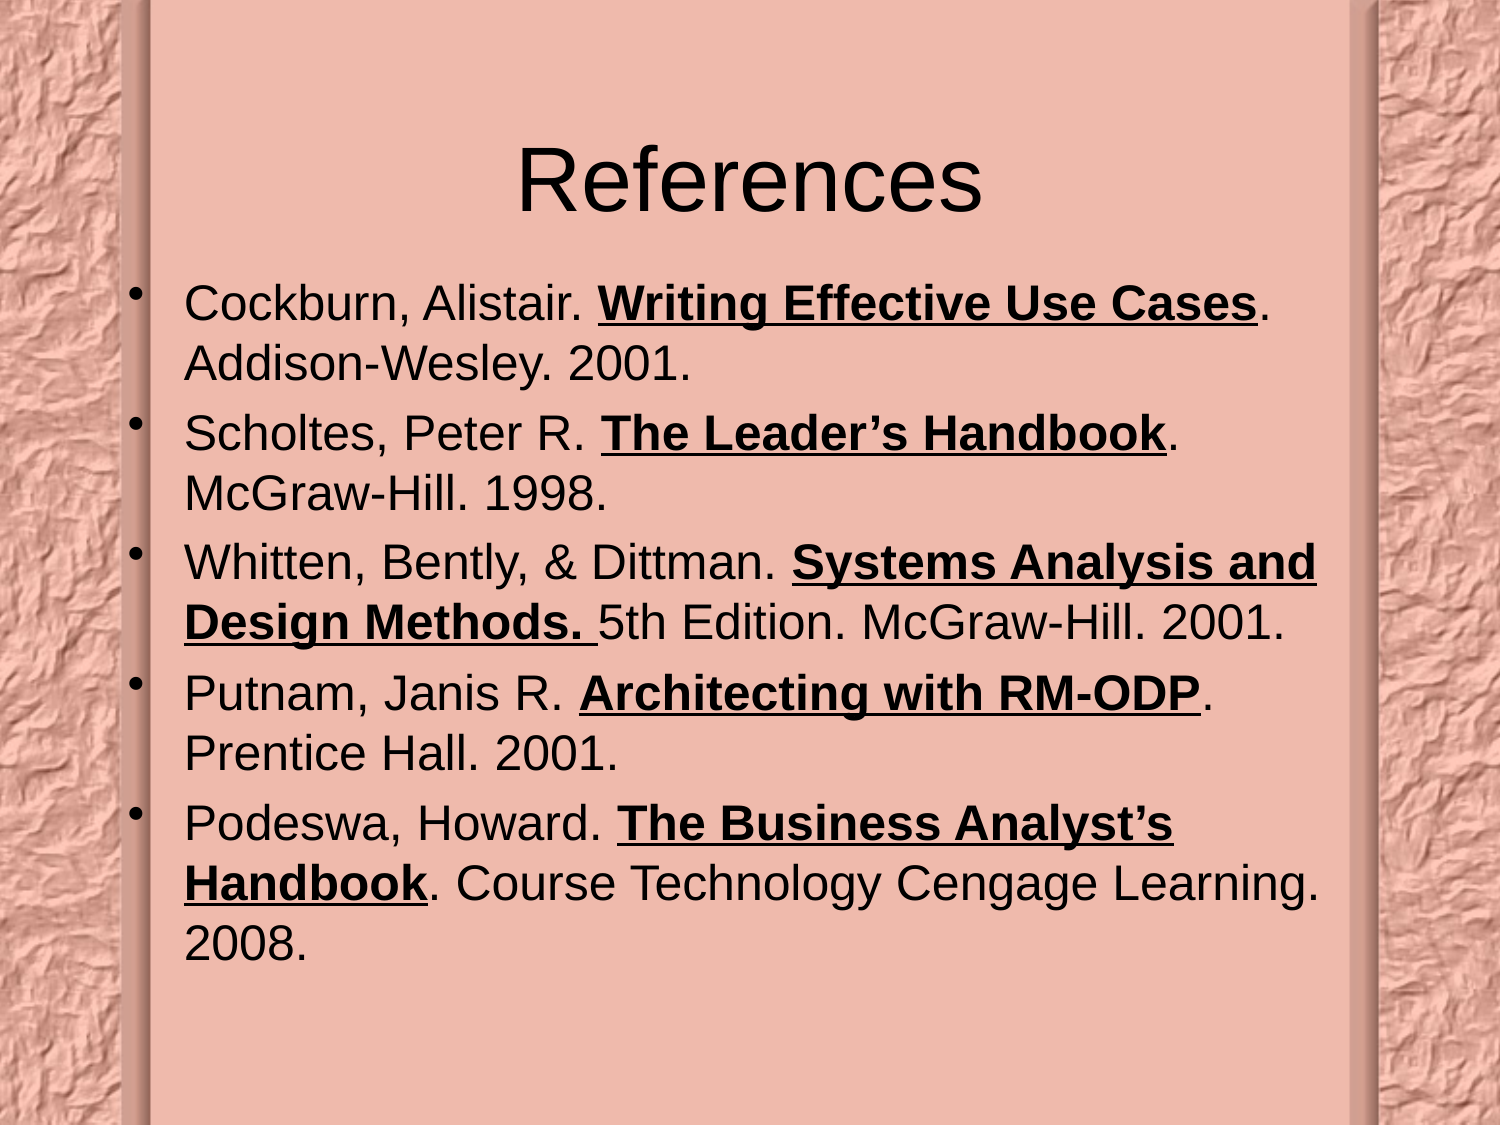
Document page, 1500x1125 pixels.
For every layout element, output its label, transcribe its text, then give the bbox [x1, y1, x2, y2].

title References [112, 87, 1388, 262]
picture [0, 0, 1500, 1125]
list Cockburn, Alistair. Writing Effective Use Cases. Addison-Wesley. 2001. Scholtes, Peter R. The Leader’s Handbook. McGraw-Hill. 1998. Whitten, Bently, & Dittman. Systems Analysis and Design Methods. 5th Edition. McGraw-Hill. 2001. Putnam, Janis R. Architecting with RM-ODP. Prentice Hall. 2001. Podeswa, Howard. The Business Analyst’s Handbook. Course Technology Cengage Learning. 2008. [112, 262, 1388, 1001]
